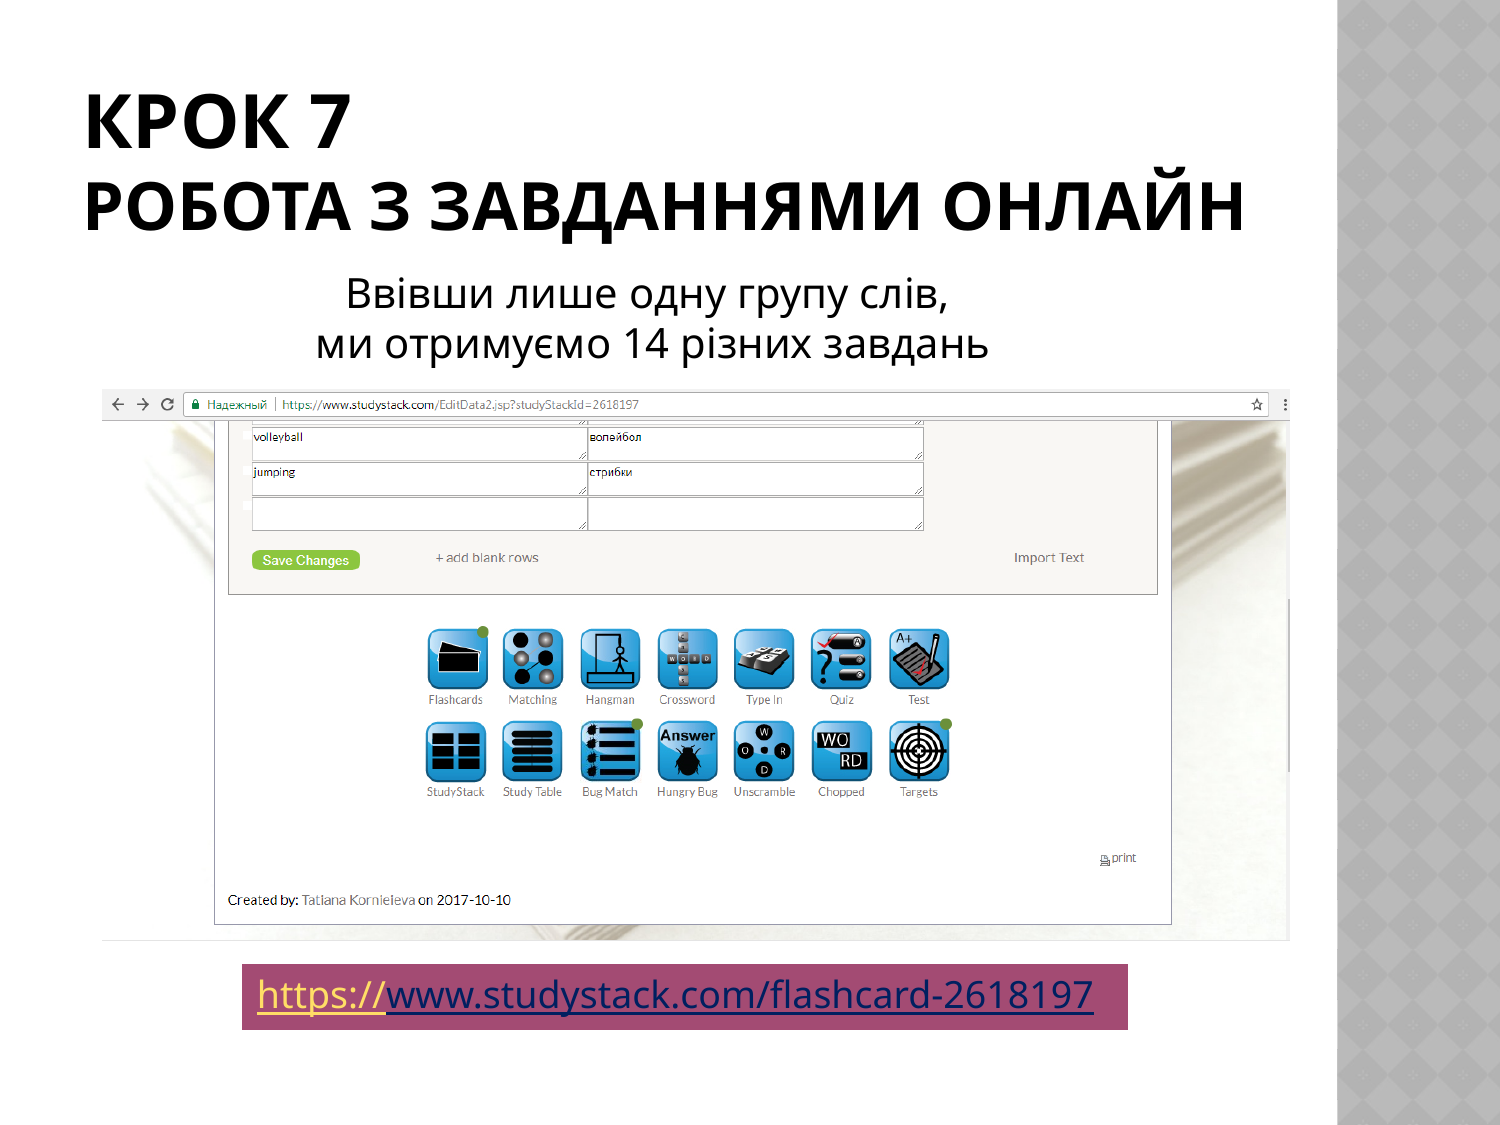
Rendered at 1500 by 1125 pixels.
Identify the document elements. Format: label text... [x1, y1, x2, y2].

title Крок 7 робота з завданнями онлайн [75, 37, 1317, 244]
list Ввівши лише одну групу слів, ми отримуємо 14 різних завдань [218, 267, 1081, 366]
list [101, 388, 1291, 942]
text_box https://www.studystack.com/flashcard-2618197 [242, 964, 1128, 1030]
